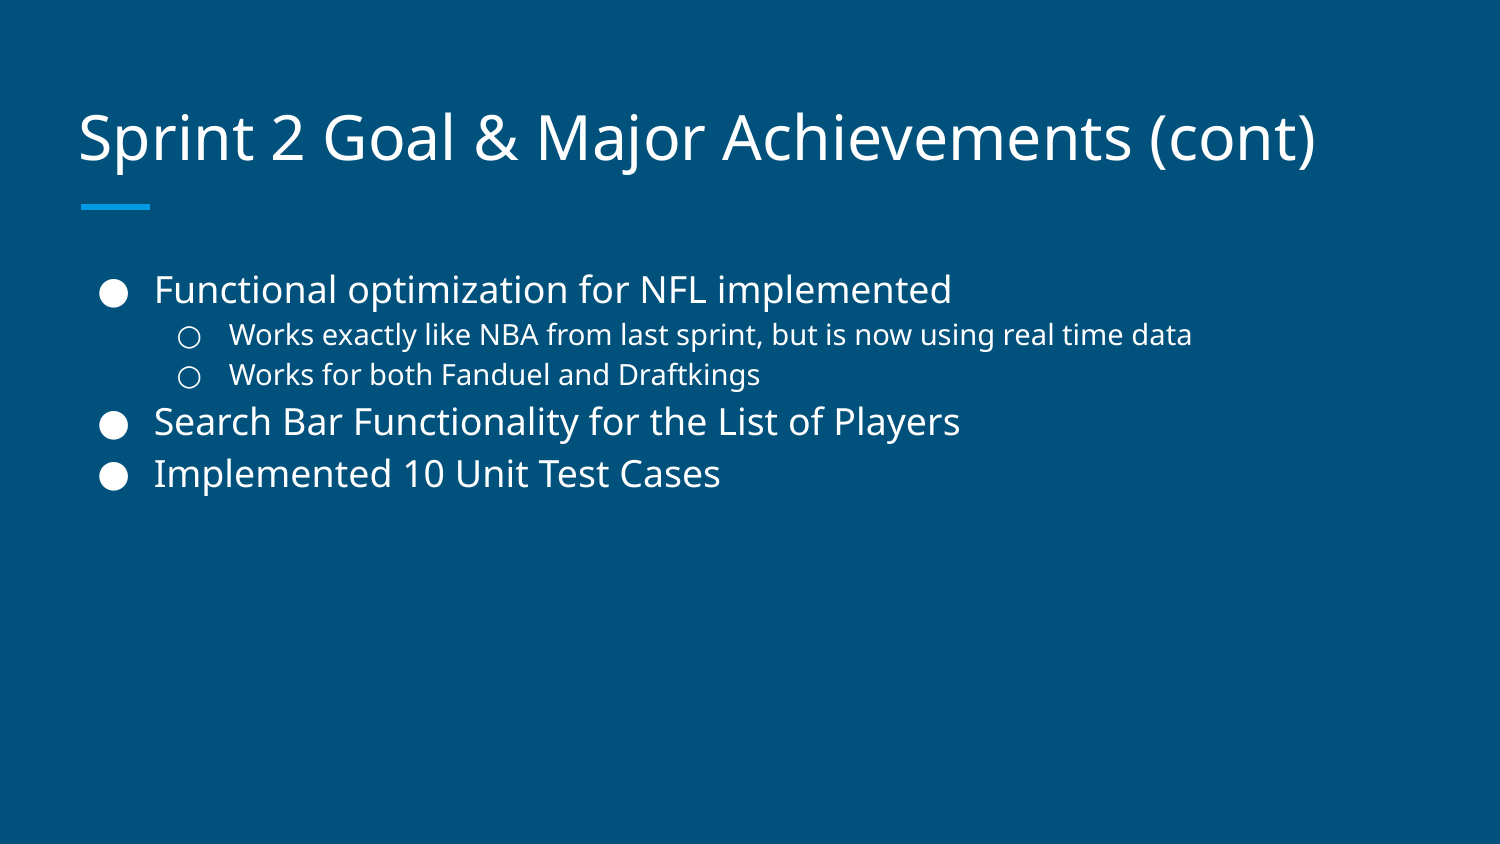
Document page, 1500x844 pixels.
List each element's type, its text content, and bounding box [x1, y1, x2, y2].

title Sprint 2 Goal & Major Achievements (cont) [63, 75, 1437, 188]
list Functional optimization for NFL implemented Works exactly like NBA from last sprint, but is now using real time data Works for both Fanduel and Draftkings Search Bar Functionality for the List of Players Implemented 10 Unit Test Cases [63, 244, 1437, 750]
